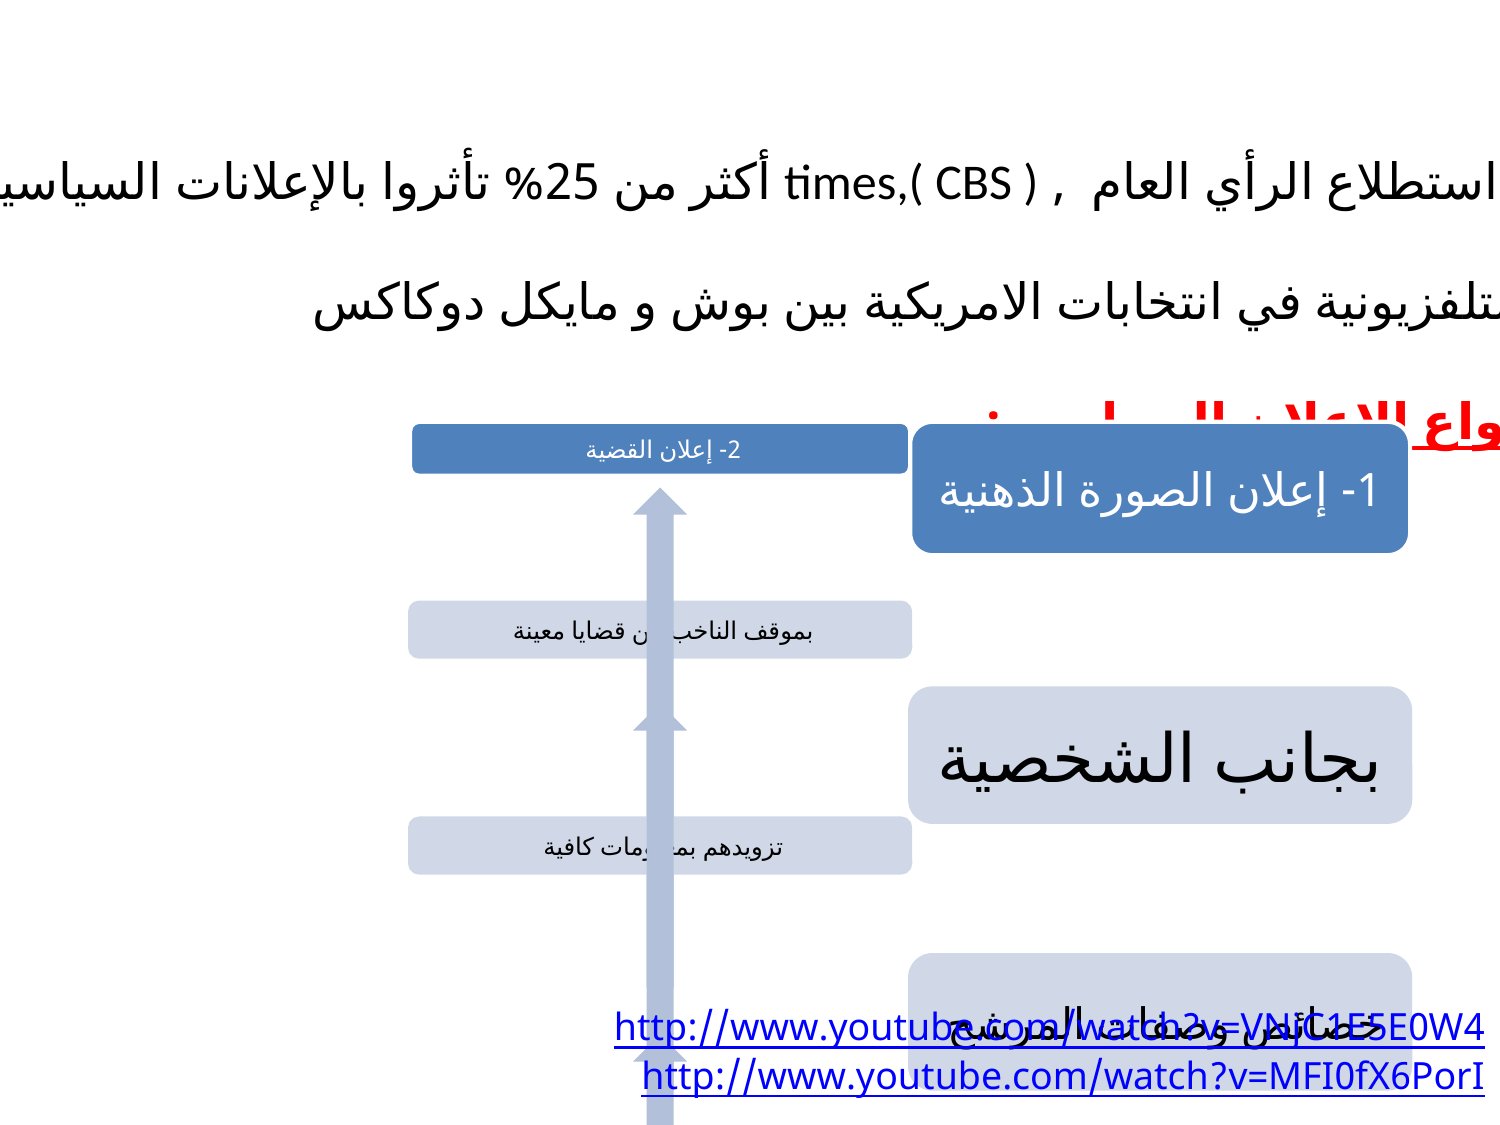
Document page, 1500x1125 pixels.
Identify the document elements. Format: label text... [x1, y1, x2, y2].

text_box http://www.youtube.com/watch?v=VNjC1E5E0W4 http://www.youtube.com/watch?v=MFI0fX6PorI [328, 996, 1500, 1125]
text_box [409, 421, 1411, 1089]
text_box استطلاع الرأي العام , times,( CBS ) أكثر من 25% تأثروا بالإعلانات السياسية التلفزيونية في انتخابات الامريكية بين بوش و مايكل دوكاكس أنواع الإعلان السياسي: [0, 81, 1500, 502]
